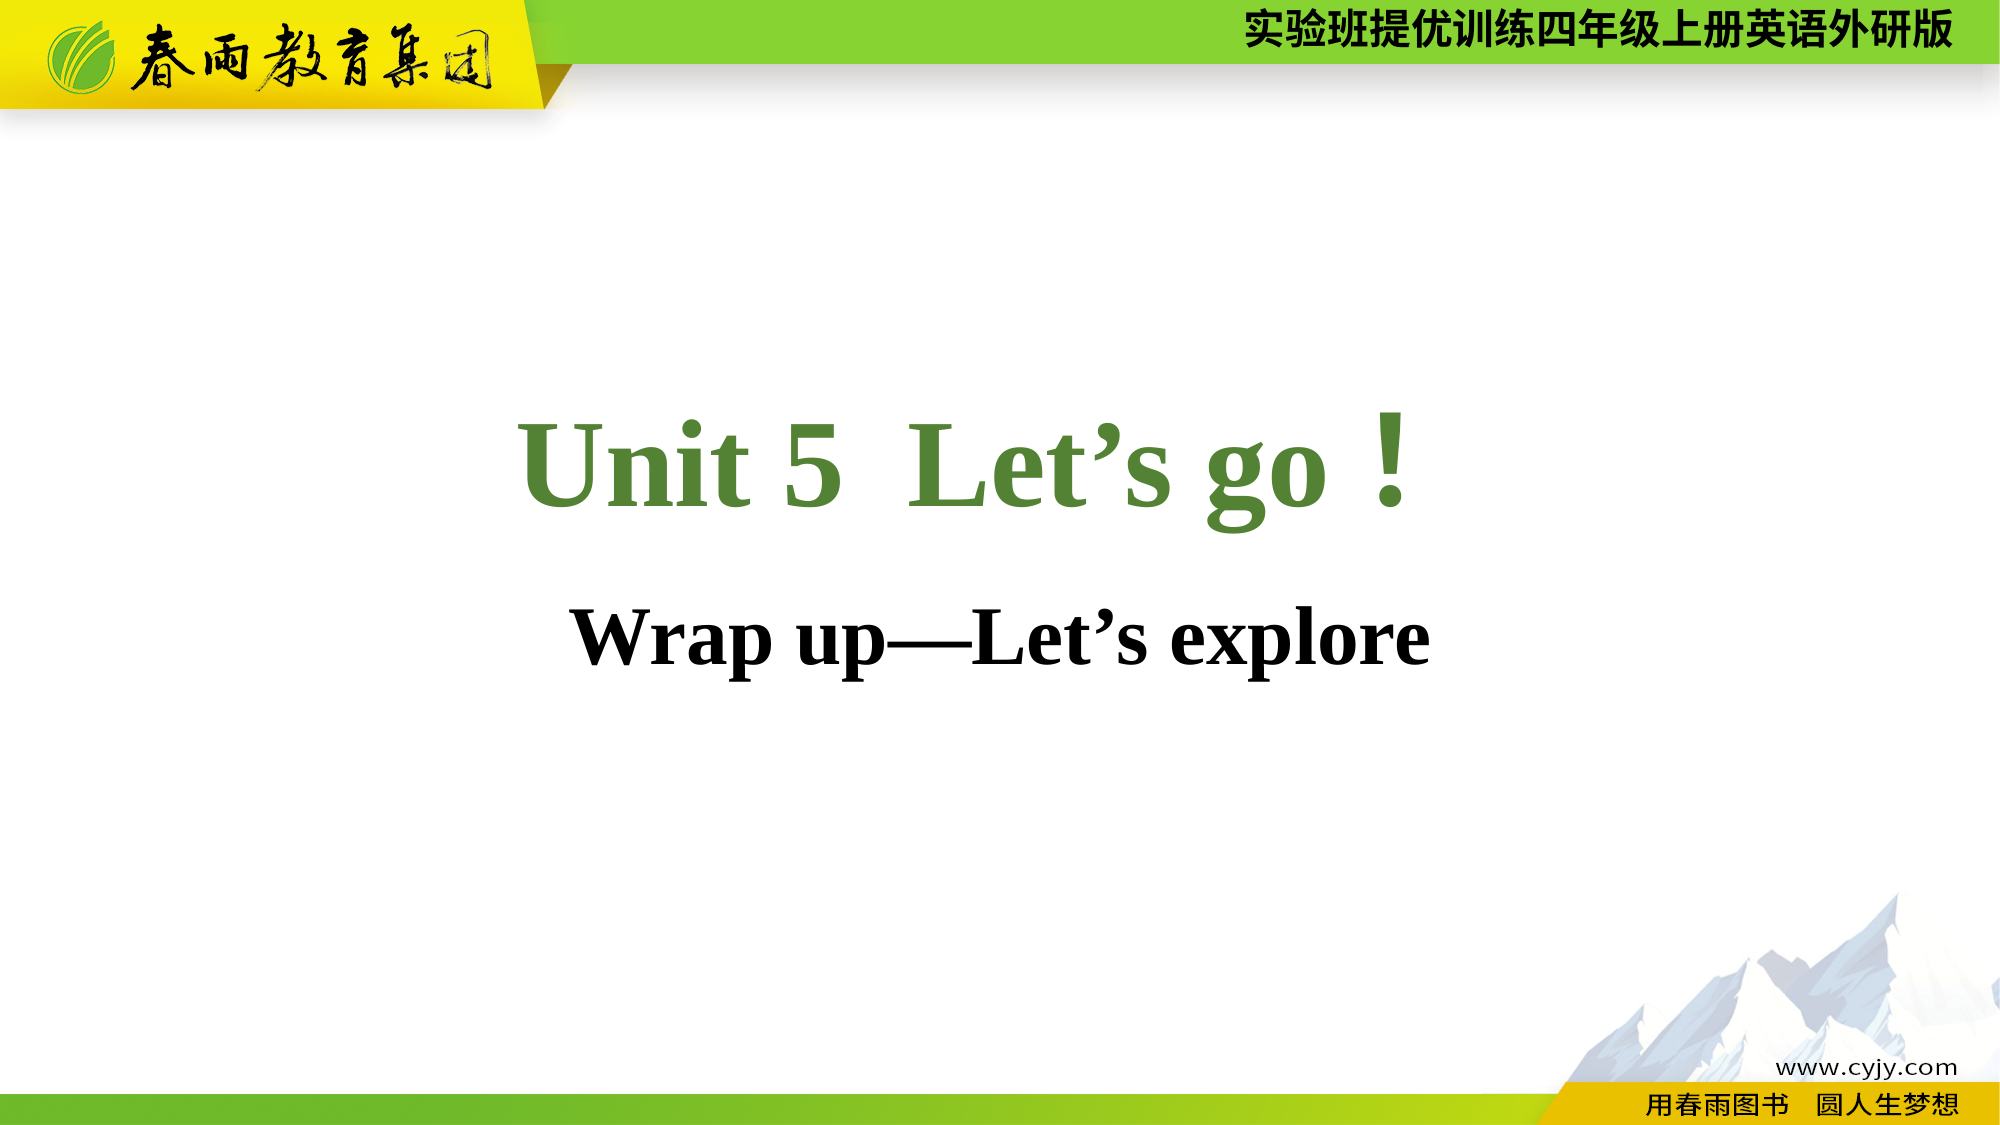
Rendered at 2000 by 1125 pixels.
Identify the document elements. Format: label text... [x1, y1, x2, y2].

picture [0, 0, 2000, 298]
text_box Unit 5 Let’s go！ Wrap up—Let’s explore [0, 298, 2000, 689]
picture [0, 689, 2000, 1125]
